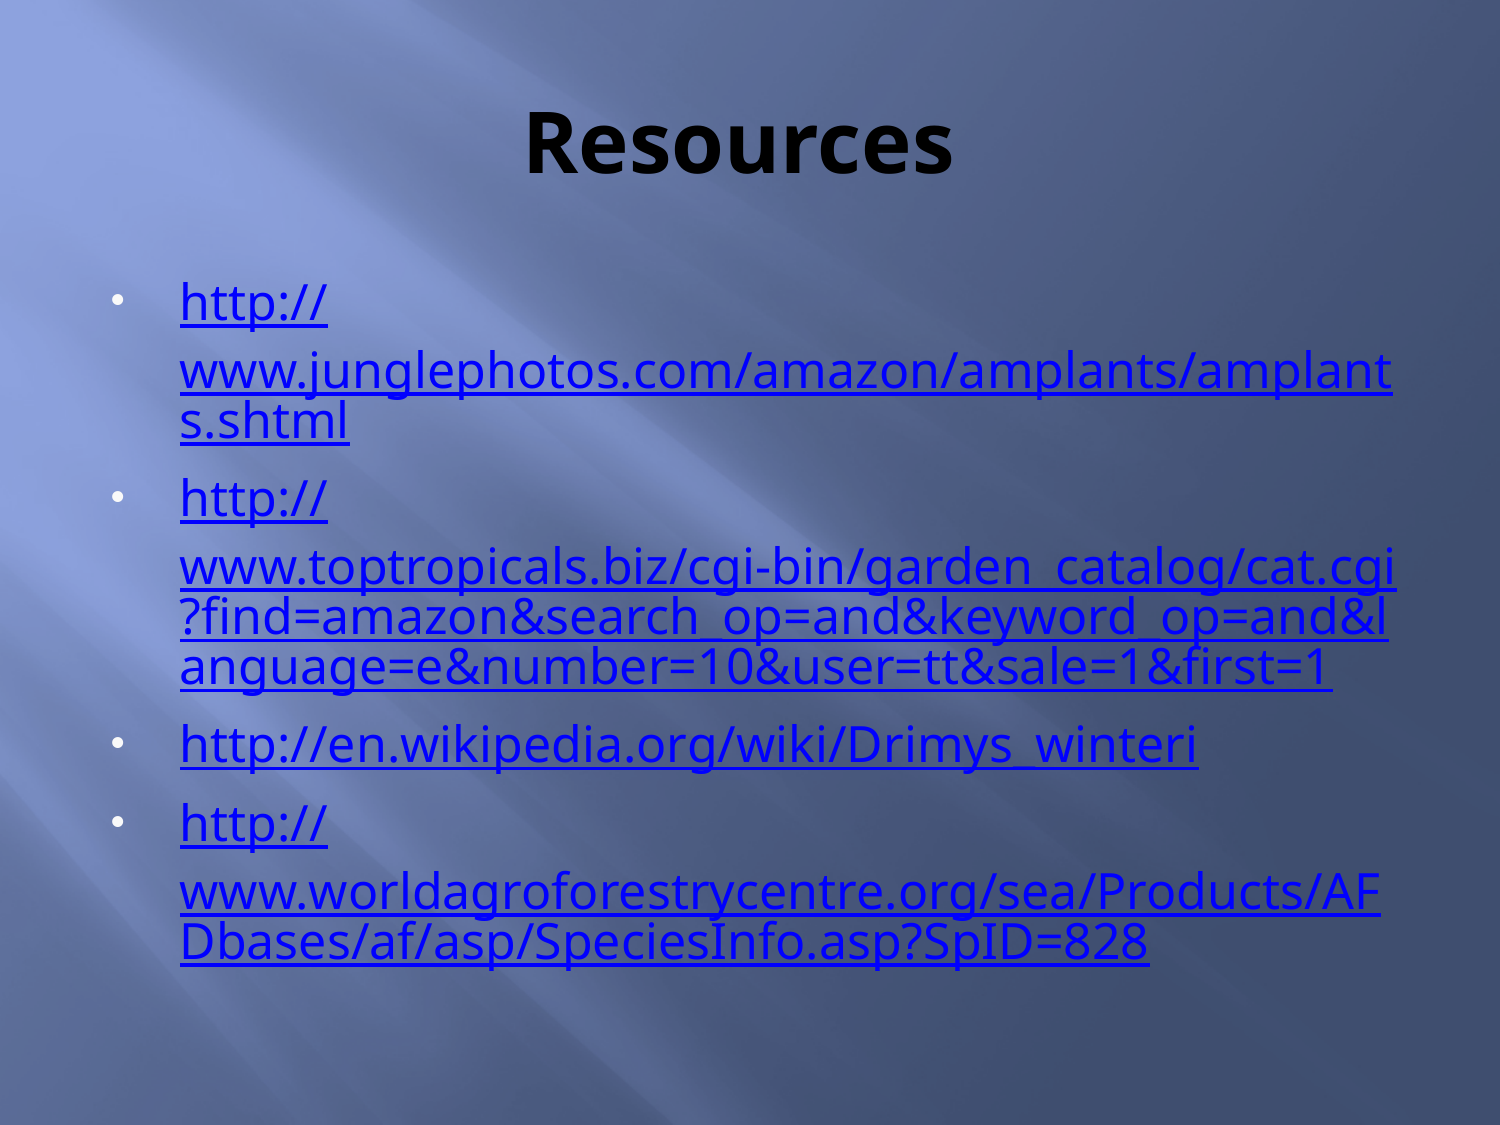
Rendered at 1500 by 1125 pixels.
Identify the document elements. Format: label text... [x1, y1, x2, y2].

list http://www.junglephotos.com/amazon/amplants/amplants.shtml http://www.toptropicals.biz/cgi-bin/garden_catalog/cat.cgi?find=amazon&search_op=and&keyword_op=and&language=e&number=10&user=tt&sale=1&first=1 http://en.wikipedia.org/wiki/Drimys_winteri http://www.worldagroforestrycentre.org/sea/Products/AFDbases/af/asp/SpeciesInfo.asp?SpID=828 [75, 262, 1425, 1035]
title Resources [75, 45, 1425, 233]
